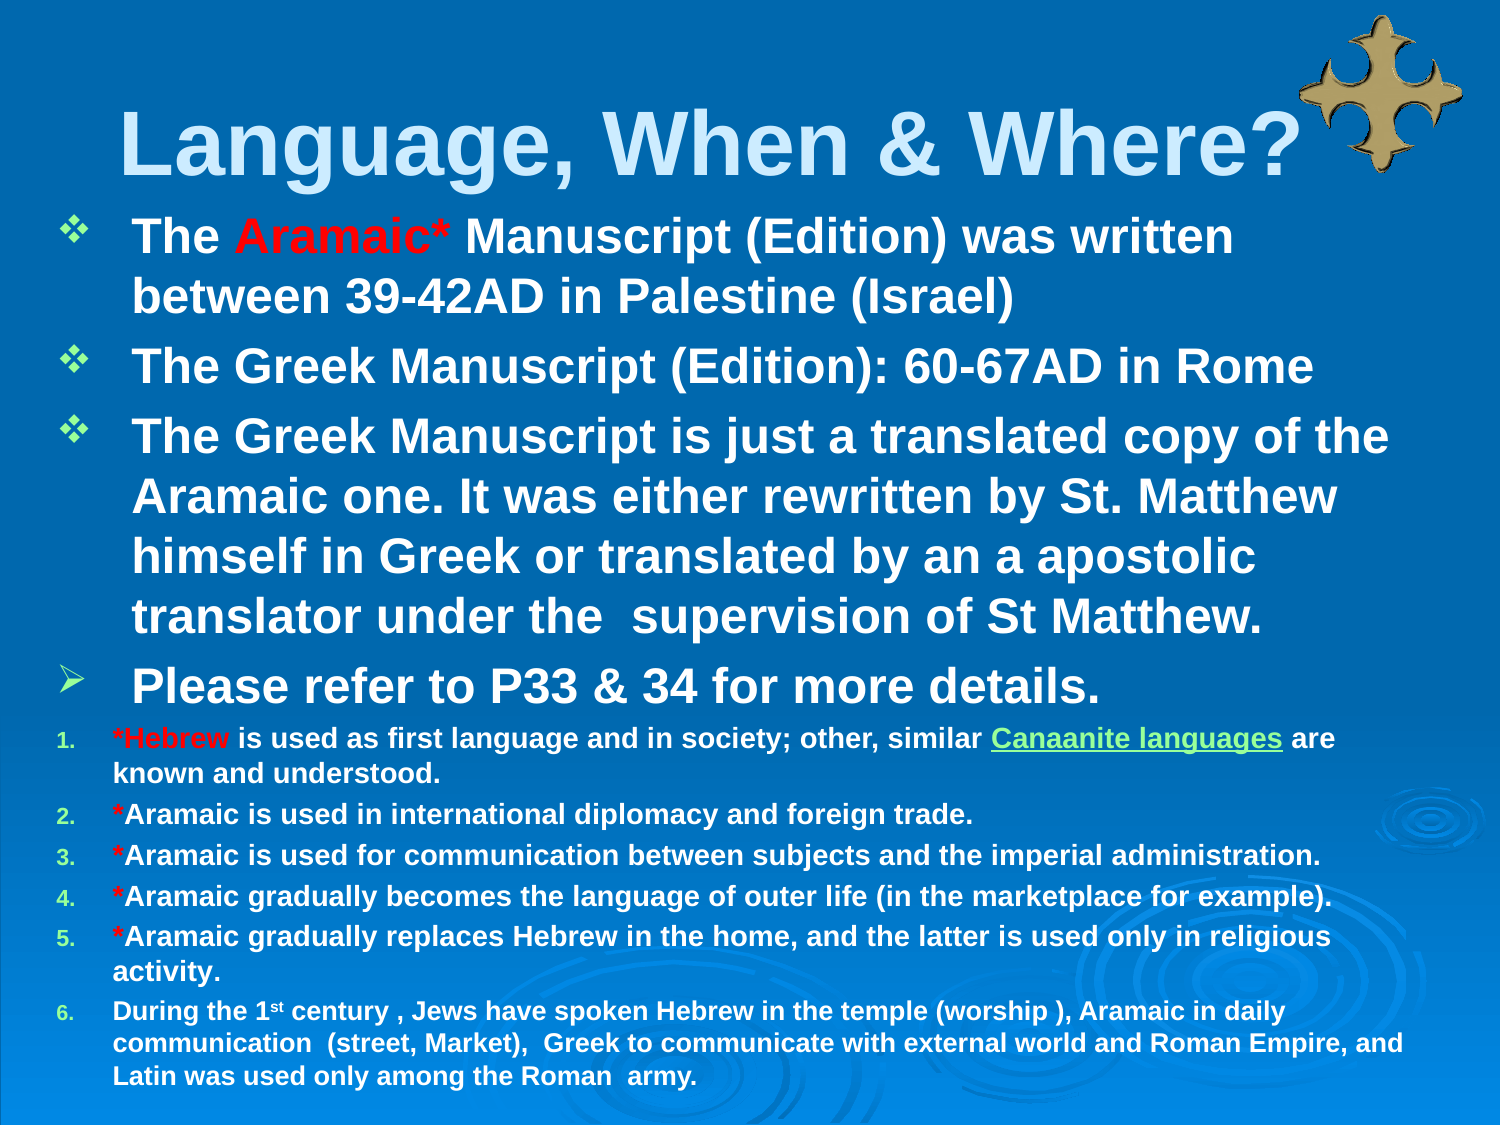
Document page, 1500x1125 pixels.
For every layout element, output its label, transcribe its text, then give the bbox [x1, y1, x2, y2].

list The Aramaic* Manuscript (Edition) was written between 39-42AD in Palestine (Israel) The Greek Manuscript (Edition): 60-67AD in Rome The Greek Manuscript is just a translated copy of the Aramaic one. It was either rewritten by St. Matthew himself in Greek or translated by an a apostolic translator under the supervision of St Matthew. Please refer to P33 & 34 for more details. *Hebrew is used as first language and in society; other, similar Canaanite languages are known and understood. *Aramaic is used in international diplomacy and foreign trade. *Aramaic is used for communication between subjects and the imperial administration. *Aramaic gradually becomes the language of outer life (in the marketplace for example). *Aramaic gradually replaces Hebrew in the home, and the latter is used only in religious activity. During the 1st century , Jews have spoken Hebrew in the temple (worship ), Aramaic in daily communication (street, Market), Greek to communicate with external world and Roman Empire, and Latin was used only among the Roman army. [41, 196, 1427, 1125]
picture [1293, 0, 1471, 188]
title Language, When & Where? [0, 45, 1292, 233]
